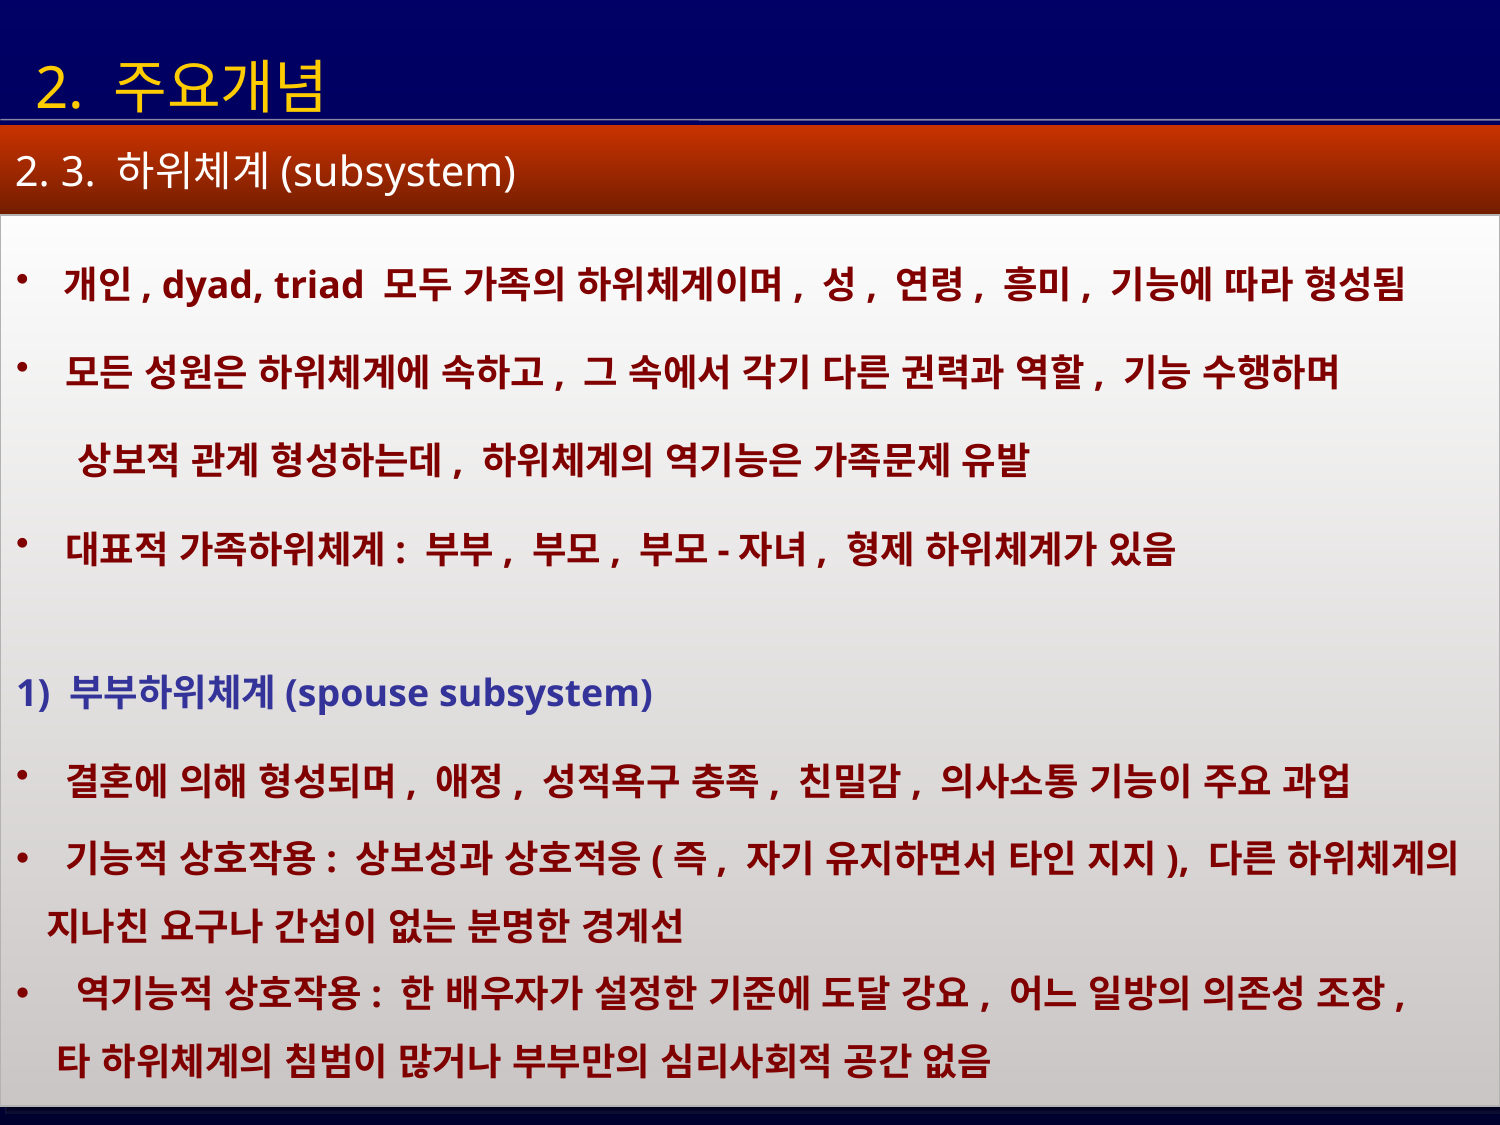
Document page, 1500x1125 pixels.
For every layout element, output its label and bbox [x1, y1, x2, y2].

text_box [0, 42, 1500, 1107]
